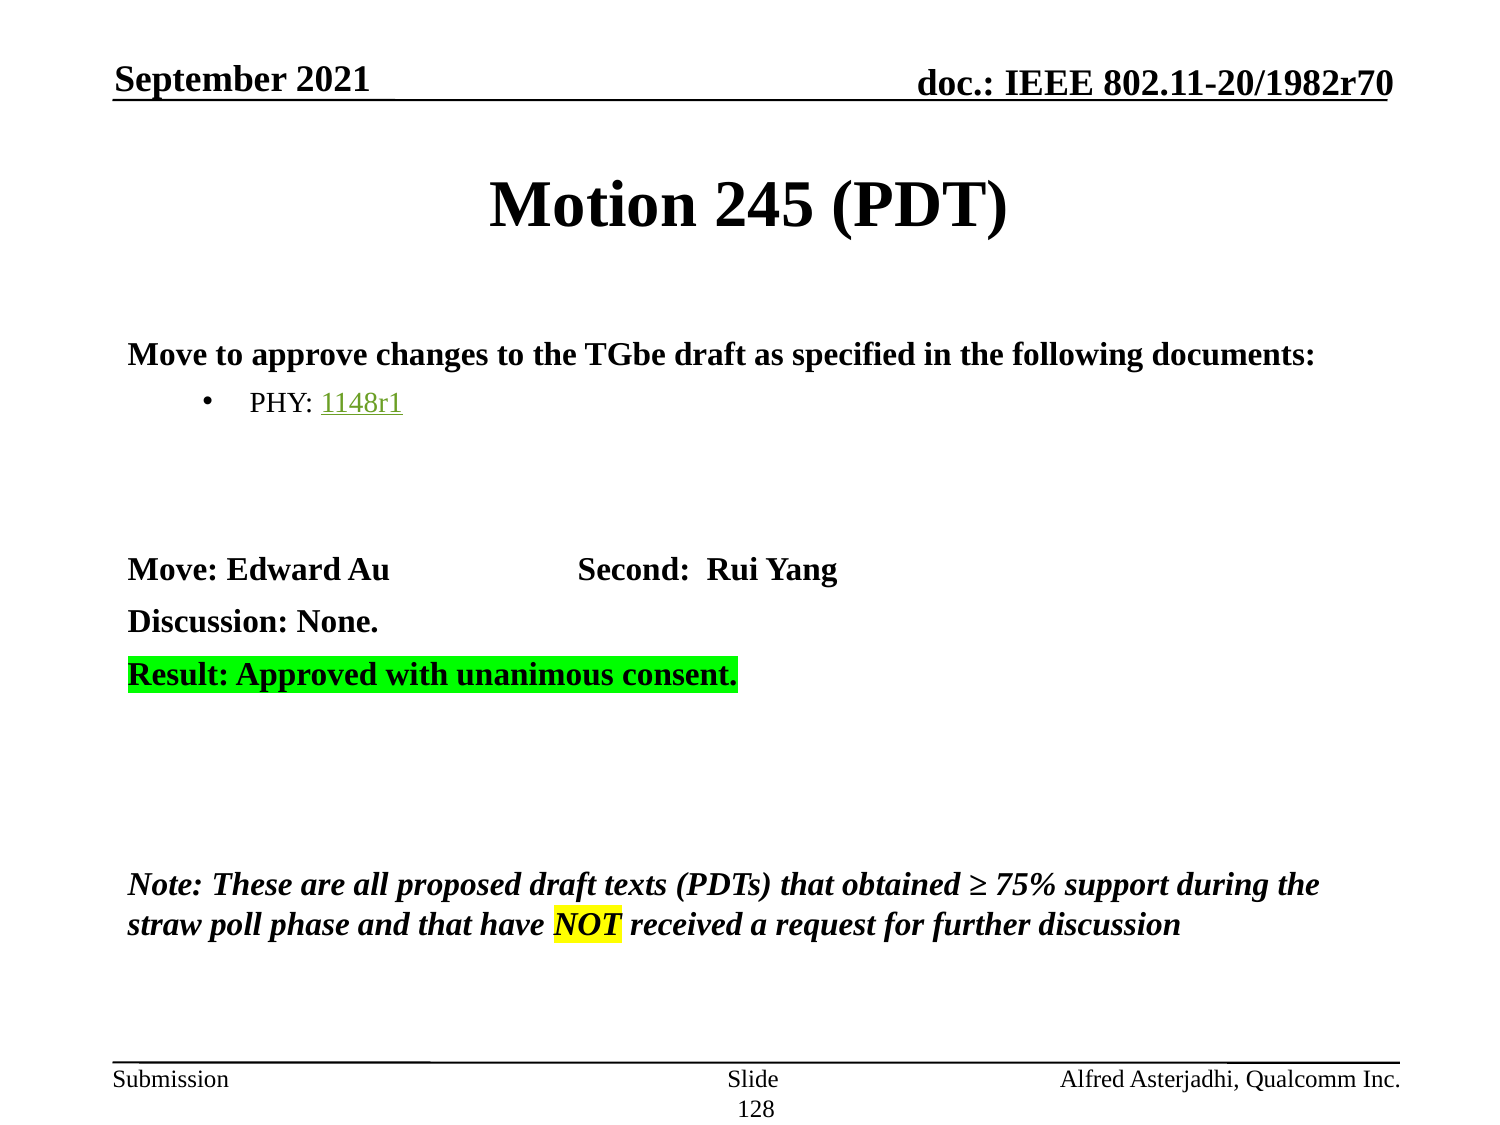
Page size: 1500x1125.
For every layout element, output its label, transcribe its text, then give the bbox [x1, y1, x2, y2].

title Motion 245 (PDT) [112, 112, 1388, 288]
footer Alfred Asterjadhi, Qualcomm Inc. [878, 1061, 1402, 1093]
list Move to approve changes to the TGbe draft as specified in the following documents: PHY: 1148r1 Move: Edward Au Second: Rui Yang Discussion: None. Result: Approved with unanimous consent. Note: These are all proposed draft texts (PDTs) that obtained ≥ 75% support during the straw poll phase and that have NOT received a request for further discussion [112, 324, 1388, 1063]
slide_number Slide 128 [712, 1061, 800, 1123]
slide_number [114, 54, 423, 100]
